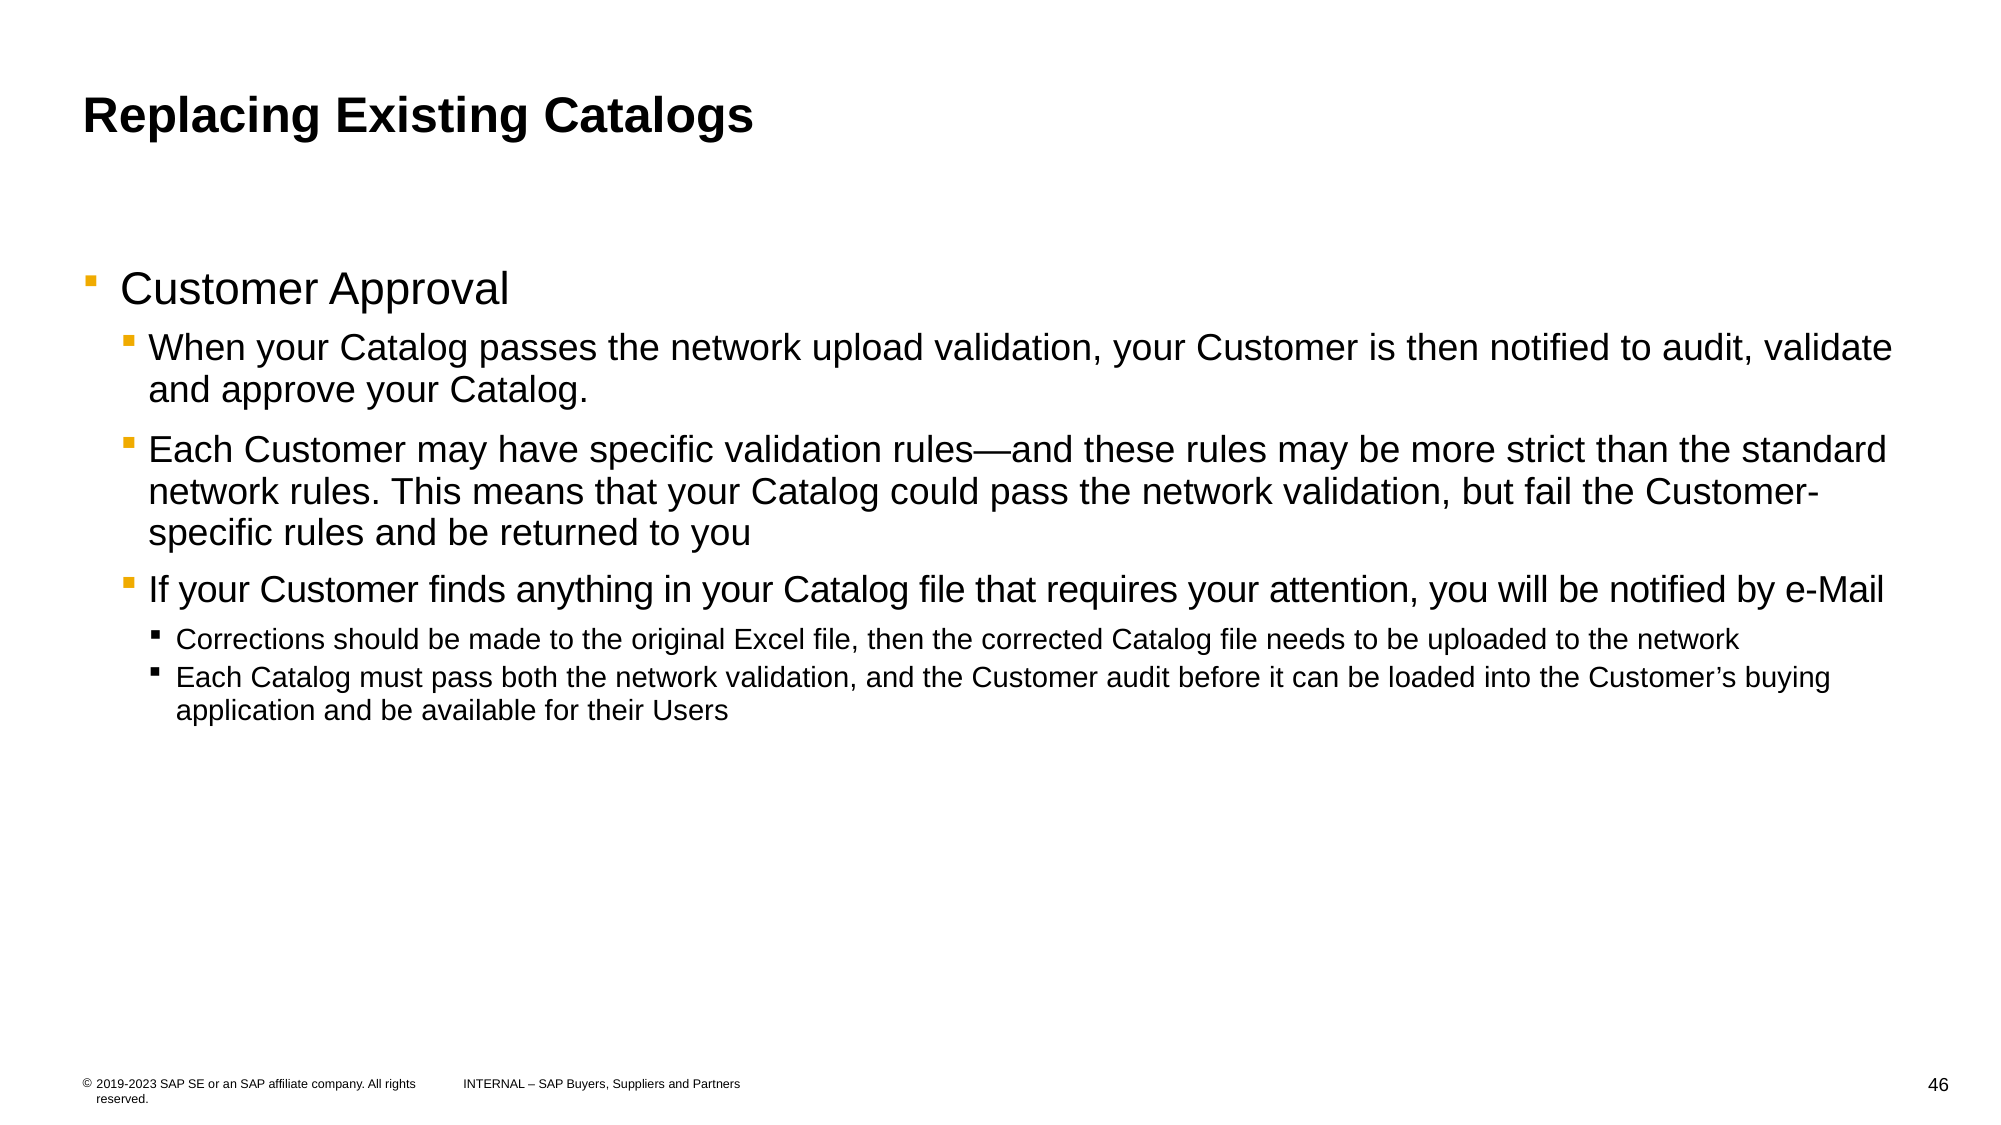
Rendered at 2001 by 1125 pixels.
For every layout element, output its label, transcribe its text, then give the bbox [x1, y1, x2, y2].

list Customer Approval When your Catalog passes the network upload validation, your Customer is then notified to audit, validate and approve your Catalog. Each Customer may have specific validation rules—and these rules may be more strict than the standard network rules. This means that your Catalog could pass the network validation, but fail the Customer-specific rules and be returned to you If your Customer finds anything in your Catalog file that requires your attention, you will be notified by e-Mail Corrections should be made to the original Excel file, then the corrected Catalog file needs to be uploaded to the network Each Catalog must pass both the network validation, and the Customer audit before it can be loaded into the Customer’s buying application and be available for their Users [82, 265, 1933, 1040]
title Replacing Existing Catalogs [82, 82, 1918, 144]
